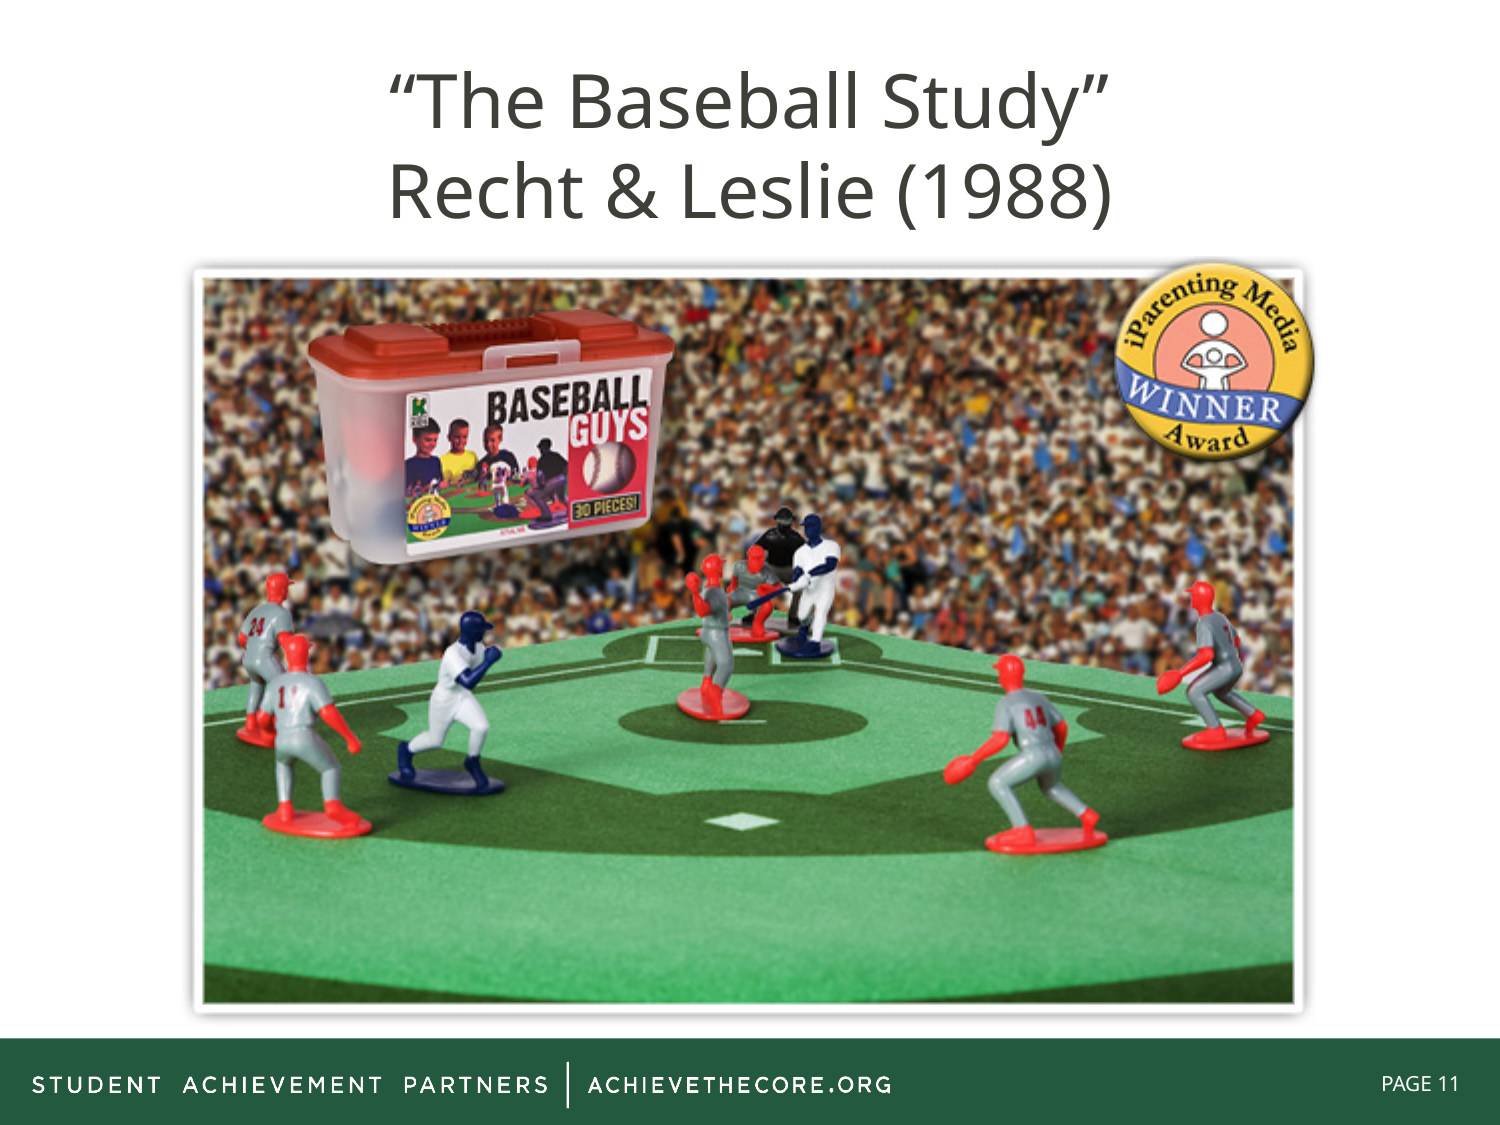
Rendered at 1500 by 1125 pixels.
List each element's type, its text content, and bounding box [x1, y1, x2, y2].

picture [12, 1055, 911, 1112]
picture [178, 255, 1322, 1029]
title “The Baseball Study” Recht & Leslie (1988) [155, 49, 1345, 238]
